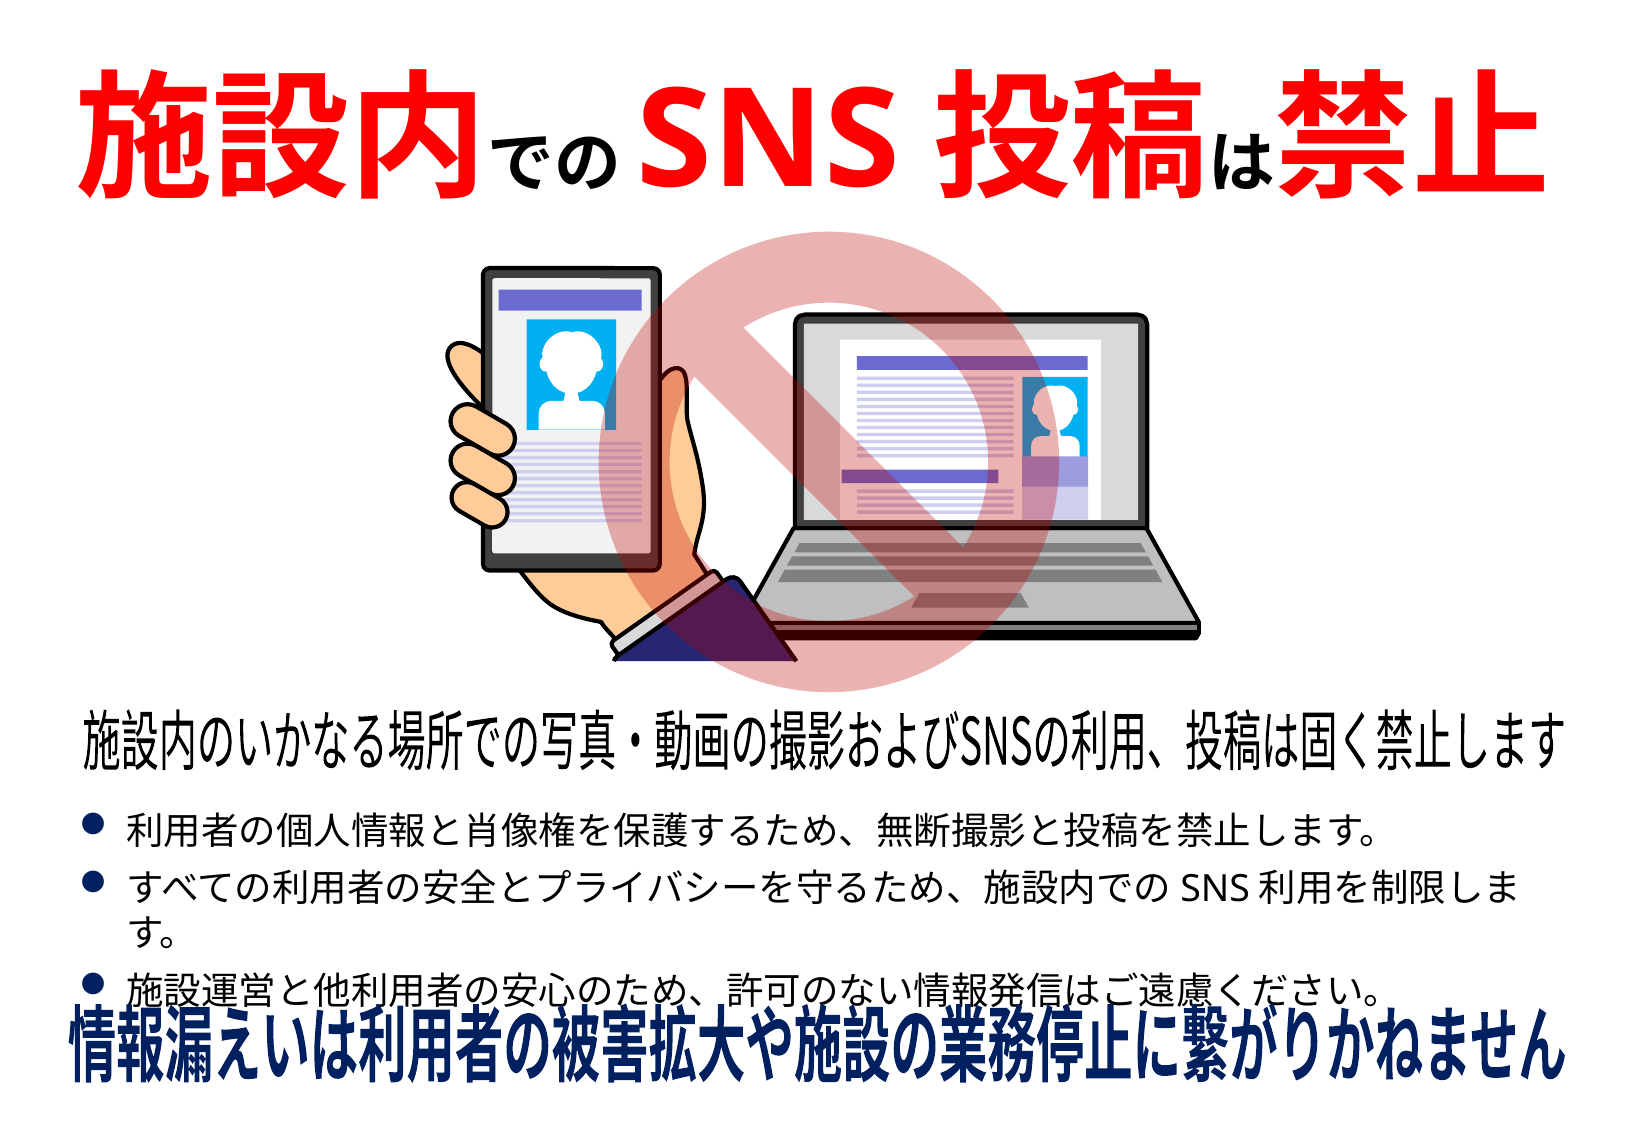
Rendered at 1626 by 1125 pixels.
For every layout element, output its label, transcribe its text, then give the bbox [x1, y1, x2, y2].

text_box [447, 231, 1200, 693]
text_box 利用者の個人情報と肖像権を保護するため、無断撮影と投稿を禁止します。 すべての利用者の安全とプライバシーを守るため、施設内でのSNS利用を制限します。 施設運営と他利用者の安心のため、許可のない情報発信はご遠慮ください。 [64, 799, 1583, 1019]
text_box 施設内でのSNS投稿は禁止 [60, 41, 1565, 222]
